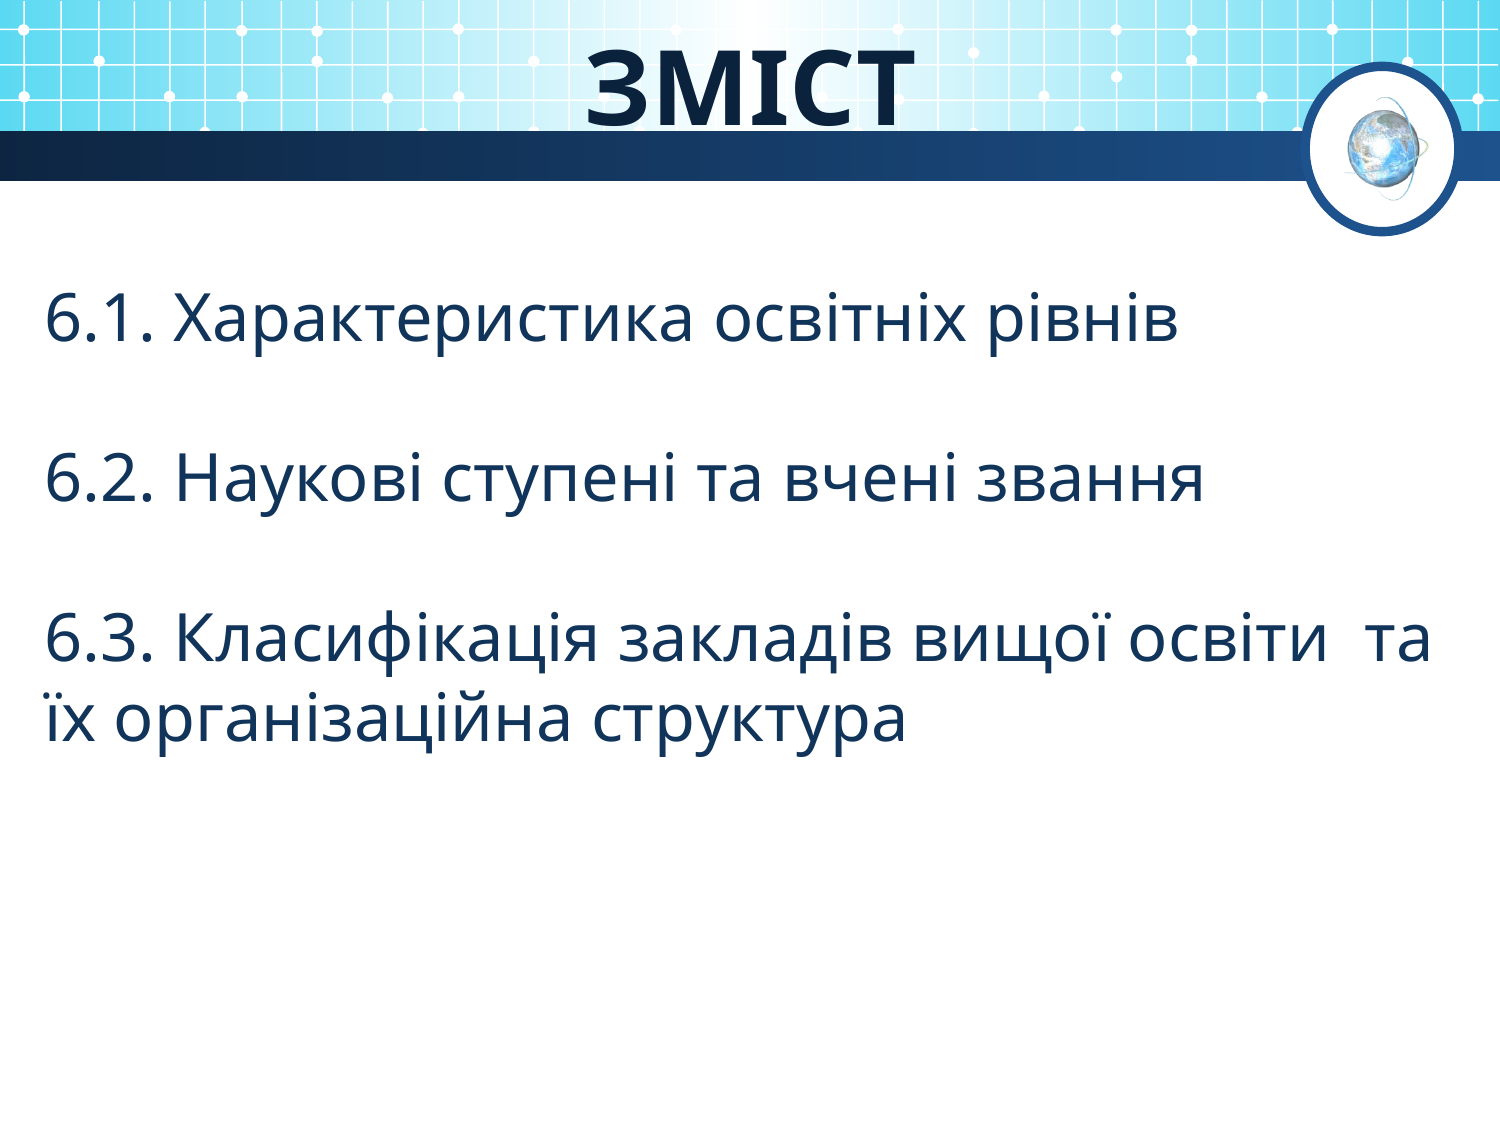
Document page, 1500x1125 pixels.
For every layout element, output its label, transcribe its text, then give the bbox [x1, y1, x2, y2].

list 6.1. Характеристика освітніх рівнів 6.2. Наукові ступені та вчені звання 6.3. Класифікація закладів вищої освіти та їх організаційна структура [29, 267, 1471, 882]
title ЗМІСТ [64, 37, 1436, 130]
picture [1310, 99, 1454, 226]
